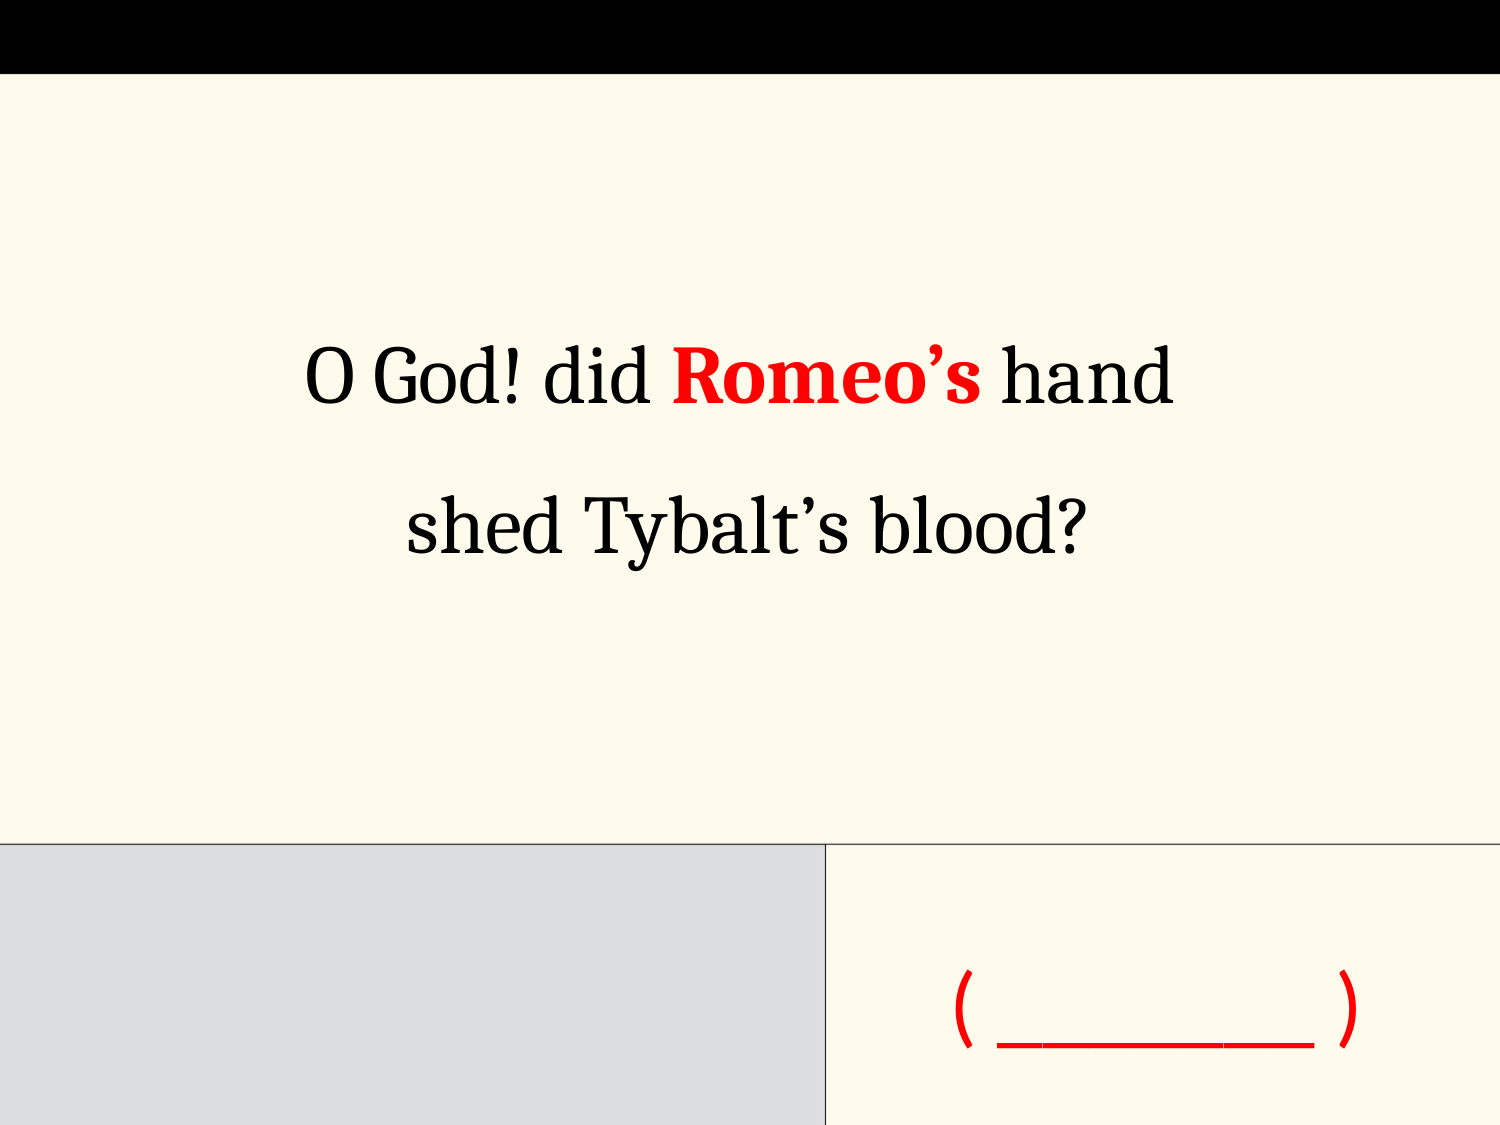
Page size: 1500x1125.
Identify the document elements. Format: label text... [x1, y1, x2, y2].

text_box O God! did Romeo’s hand shed Tybalt’s blood? [37, 262, 1463, 625]
text_box ( _______ ) [849, 937, 1463, 1063]
picture [0, 0, 1500, 1125]
